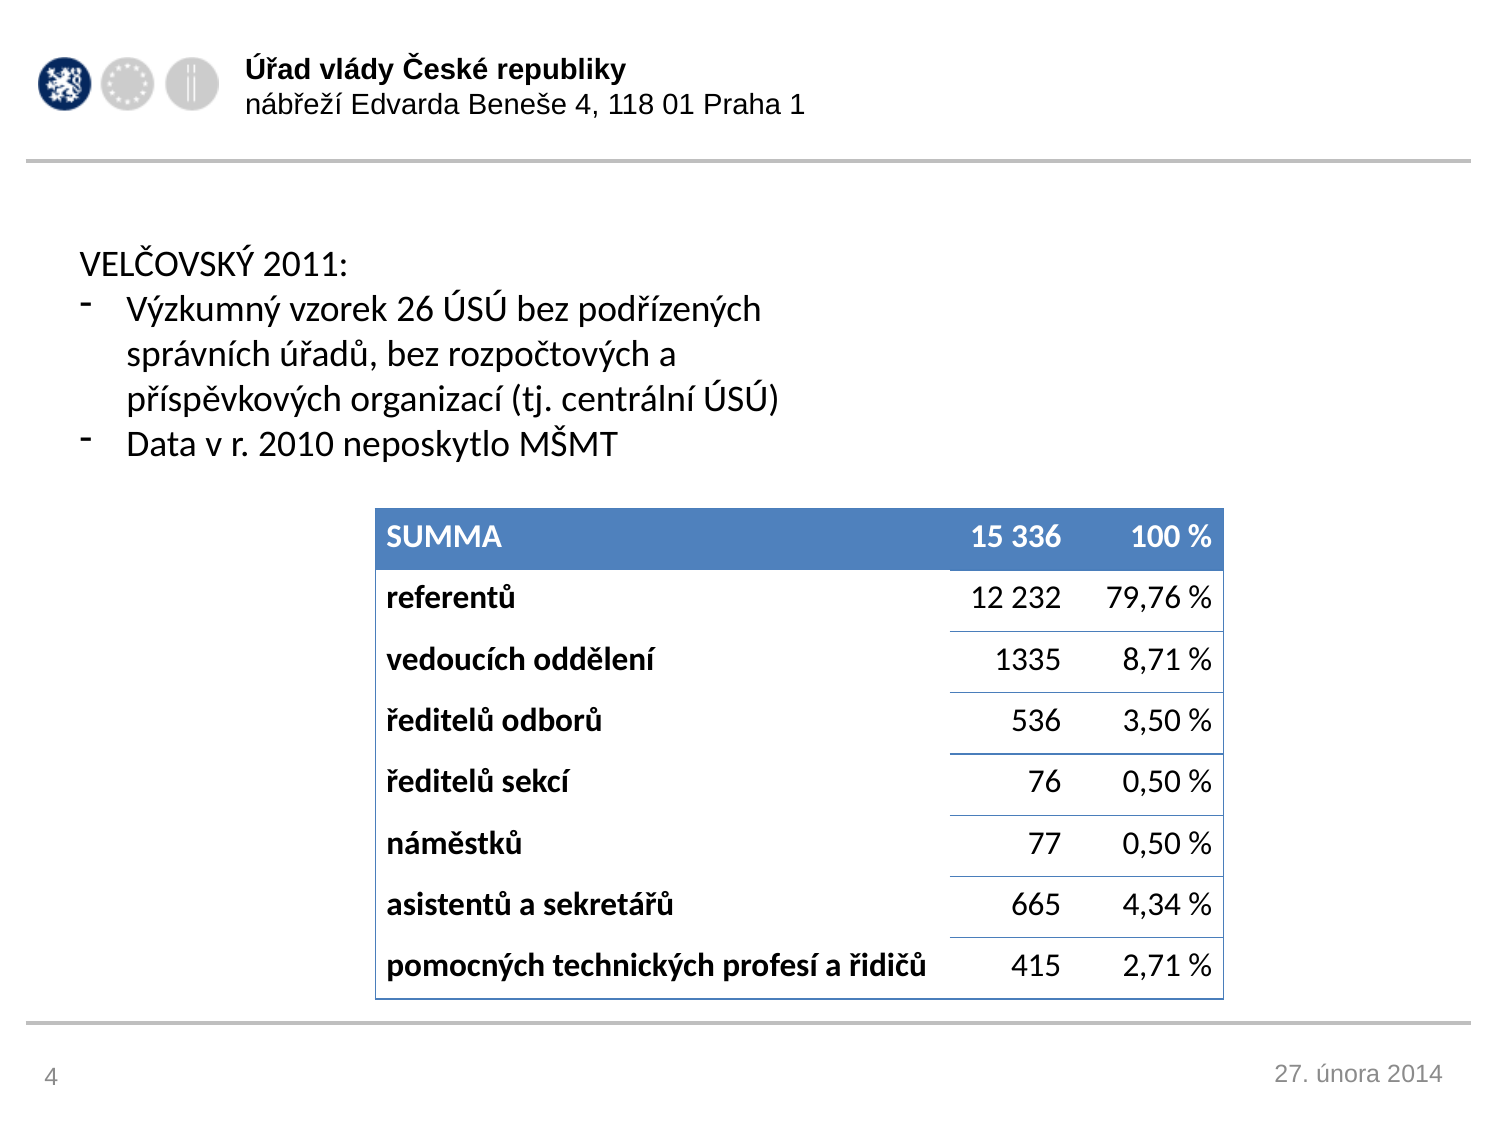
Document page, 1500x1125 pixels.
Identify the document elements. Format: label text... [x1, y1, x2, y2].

table_cell 12 232 [950, 571, 1073, 631]
table_cell 4,34 % [1073, 877, 1223, 937]
table_cell 415 [950, 938, 1073, 998]
table_header SUMMA [376, 509, 950, 570]
footer 27. února 2014 [983, 1042, 1459, 1103]
table_cell 8,71 % [1073, 632, 1223, 692]
table_cell 536 [950, 693, 1073, 753]
table_cell 3,50 % [1073, 693, 1223, 753]
table_cell ředitelů odborů [376, 693, 950, 754]
table_cell 76 [950, 755, 1073, 815]
table_cell 0,50 % [1073, 816, 1223, 876]
table_cell náměstků [376, 815, 950, 876]
table_cell vedoucích oddělení [376, 631, 950, 693]
table_cell asistentů a sekretářů [376, 876, 950, 938]
table_cell referentů [376, 570, 950, 631]
table_cell 2,71 % [1073, 938, 1223, 998]
table_cell 79,76 % [1073, 571, 1223, 631]
slide_number 4 [29, 1045, 380, 1106]
table_header 100 % [1073, 509, 1223, 569]
table_cell 0,50 % [1073, 755, 1223, 815]
table_cell 665 [950, 877, 1073, 937]
table_header 15 336 [950, 509, 1073, 569]
picture [38, 57, 219, 114]
table_cell pomocných technických profesí a řidičů [376, 938, 950, 998]
table_cell 1335 [950, 632, 1073, 692]
table_cell 77 [950, 816, 1073, 876]
text_box VELČOVSKÝ 2011: Výzkumný vzorek 26 ÚSÚ bez podřízených správních úřadů, bez rozpočtových a příspěvkových organizací (tj. centrální ÚSÚ) Data v r. 2010 neposkytlo MŠMT [64, 231, 804, 517]
text_box Úřad vlády České republiky nábřeží Edvarda Beneše 4, 118 01 Praha 1 [230, 42, 1376, 128]
table_cell ředitelů sekcí [376, 754, 950, 815]
